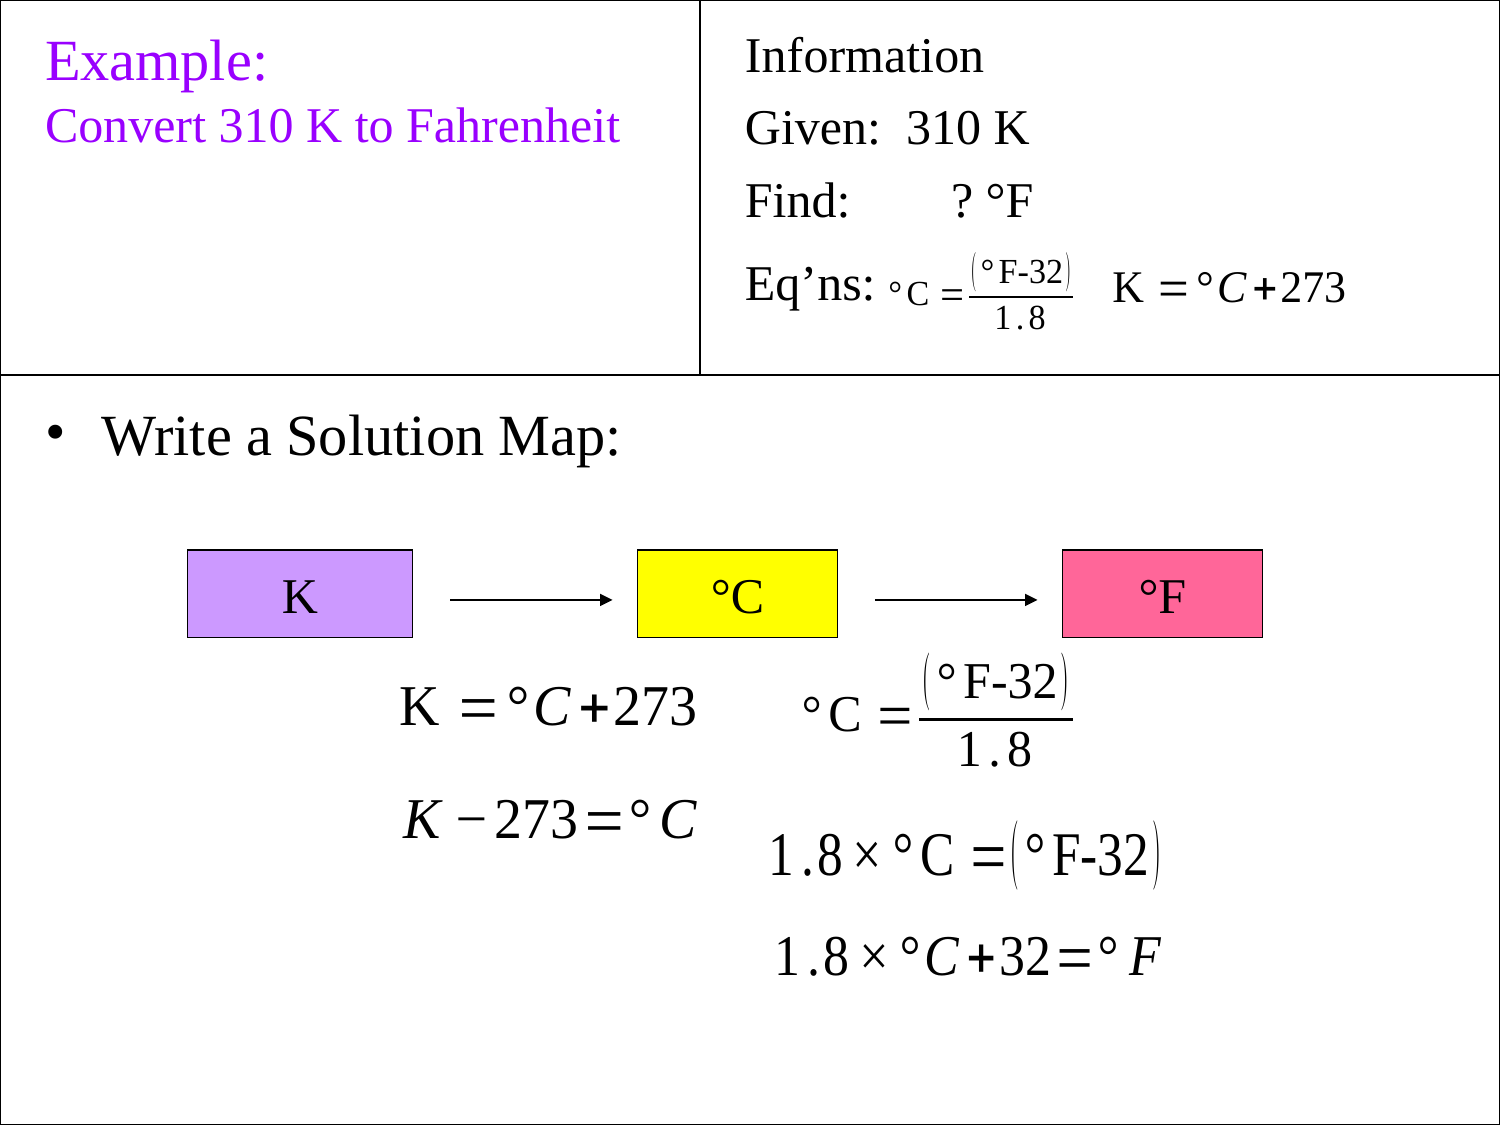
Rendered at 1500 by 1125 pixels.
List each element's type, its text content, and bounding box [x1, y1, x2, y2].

text_box Information Given: 310 K Find: ? °F Eq’ns: [700, 0, 1500, 375]
text_box °F [1062, 549, 1263, 638]
text_box [874, 593, 1038, 607]
text_box [450, 593, 613, 607]
text_box K [187, 549, 413, 638]
text_box °C [637, 549, 838, 638]
text_box Example: Convert 310 K to Fahrenheit [0, 0, 700, 375]
text_box Write a Solution Map: [0, 375, 1500, 1125]
